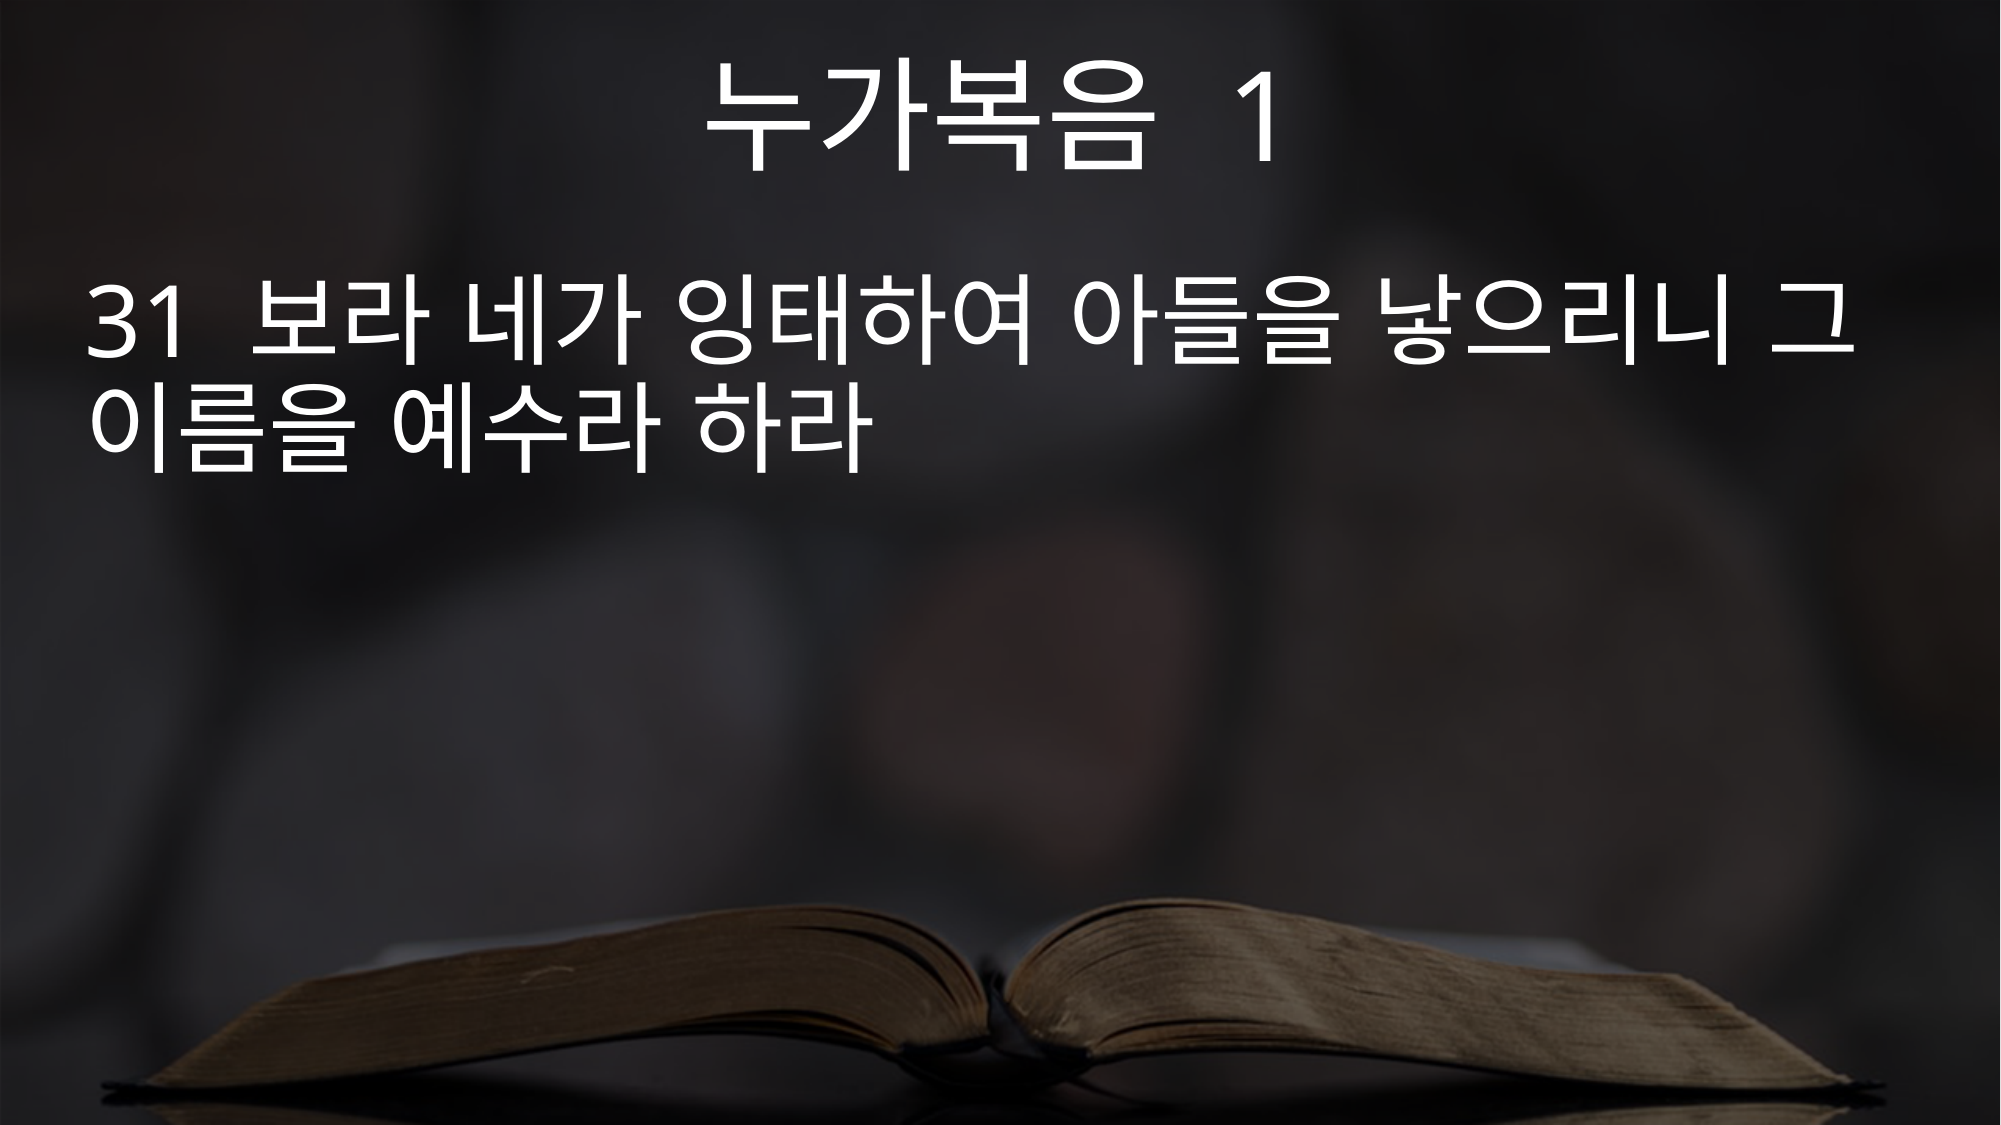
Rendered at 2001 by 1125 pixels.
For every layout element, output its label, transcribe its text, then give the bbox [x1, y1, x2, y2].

picture [0, 0, 2001, 1125]
list 31 보라 네가 잉태하여 아들을 낳으리니 그 이름을 예수라 하라 [69, 263, 1953, 423]
footer 누가복음 1 [0, 32, 2000, 192]
